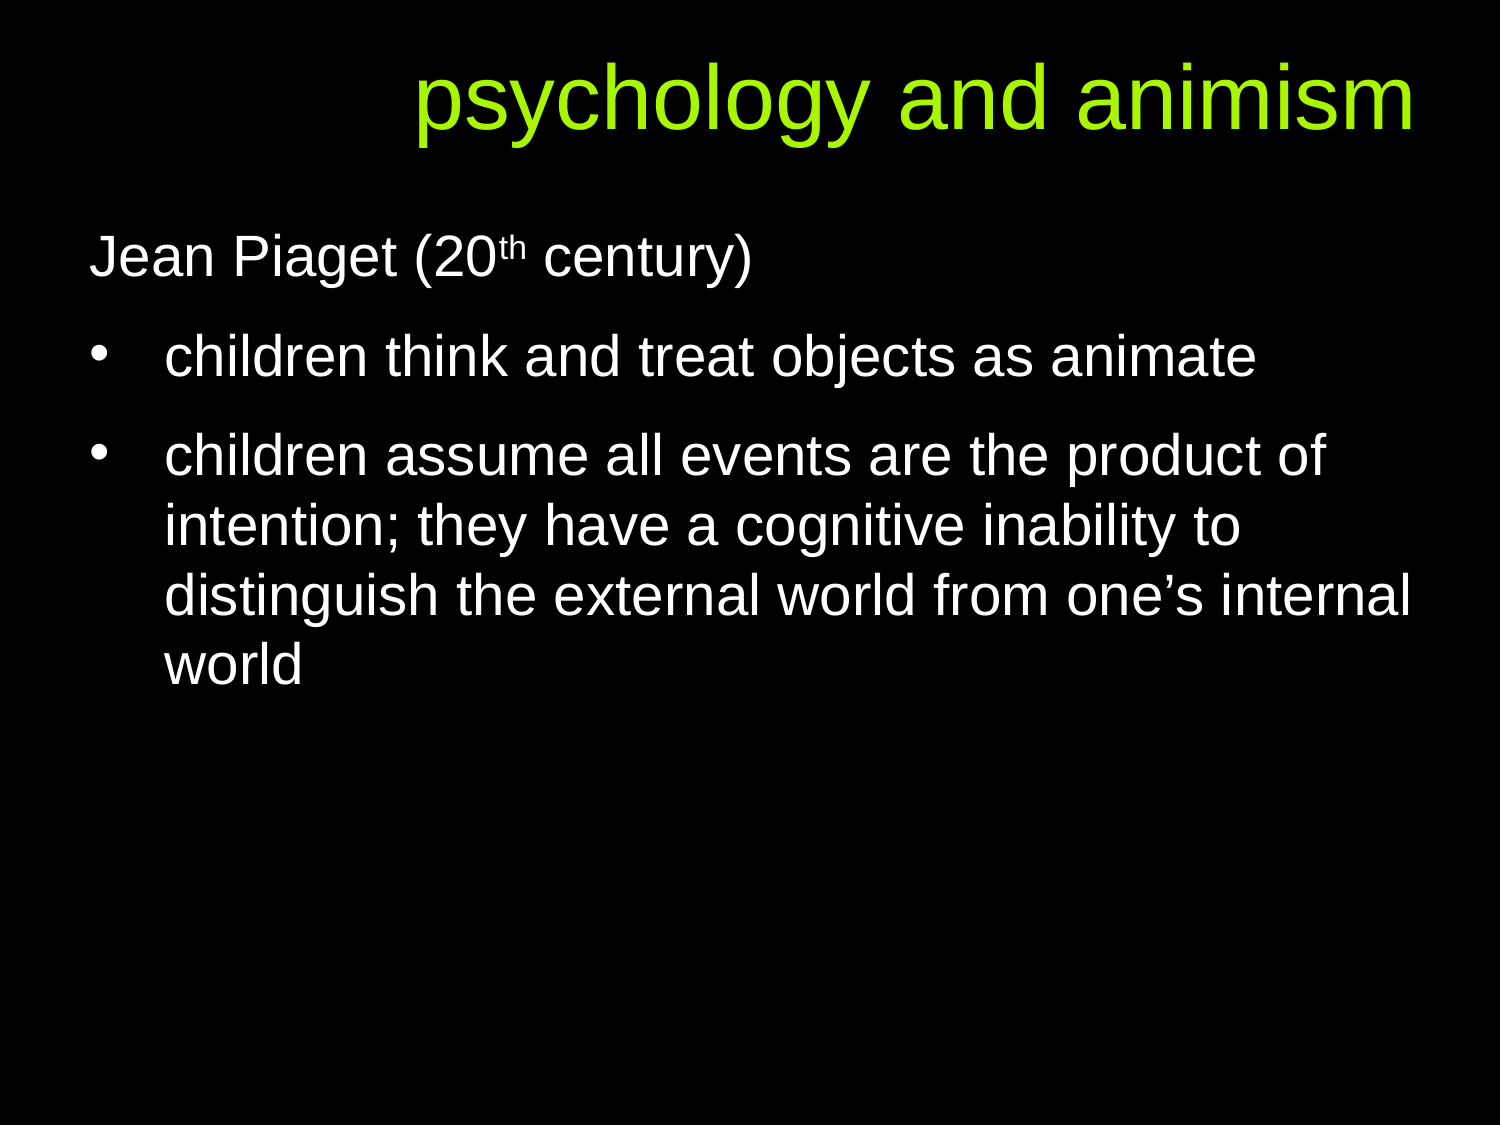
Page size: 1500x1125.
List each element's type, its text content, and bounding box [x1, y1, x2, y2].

text_box psychology and animism [308, 30, 1434, 156]
text_box Jean Piaget (20th century) children think and treat objects as animate children assume all events are the product of intention; they have a cognitive inability to distinguish the external world from one’s internal world [74, 211, 1431, 705]
